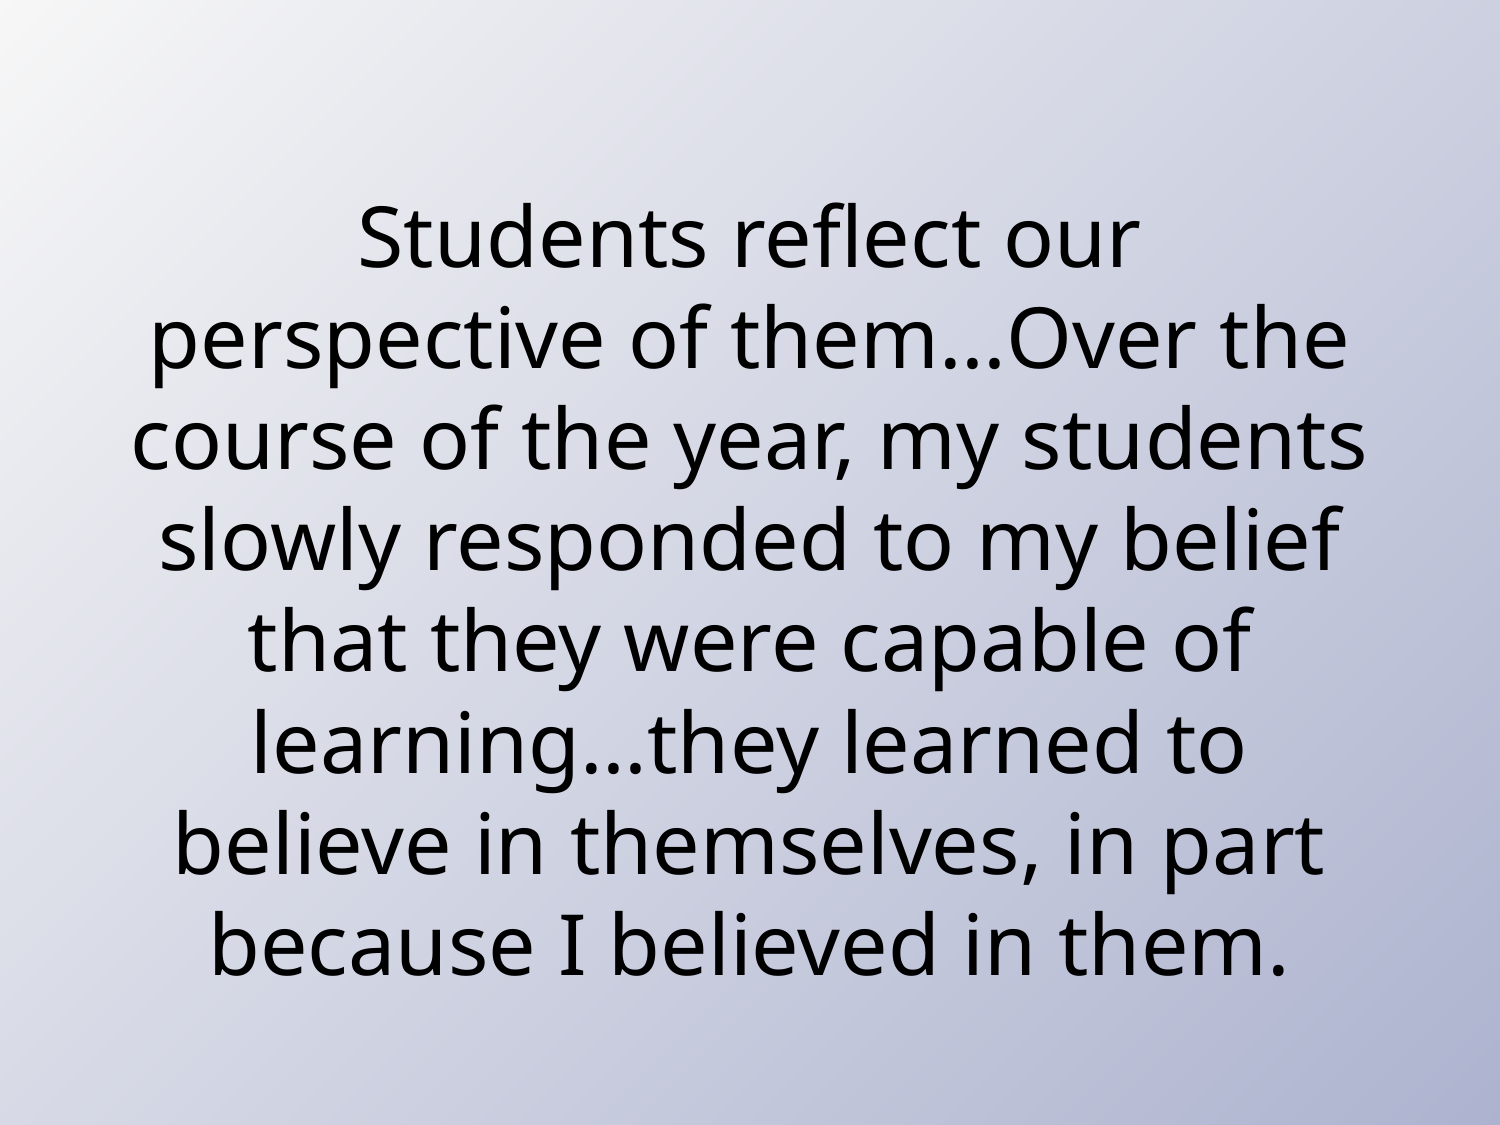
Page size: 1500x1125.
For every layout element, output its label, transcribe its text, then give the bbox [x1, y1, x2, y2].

title Students reflect our perspective of them…Over the course of the year, my students slowly responded to my belief that they were capable of learning…they learned to believe in themselves, in part because I believed in them. [112, 137, 1388, 1038]
